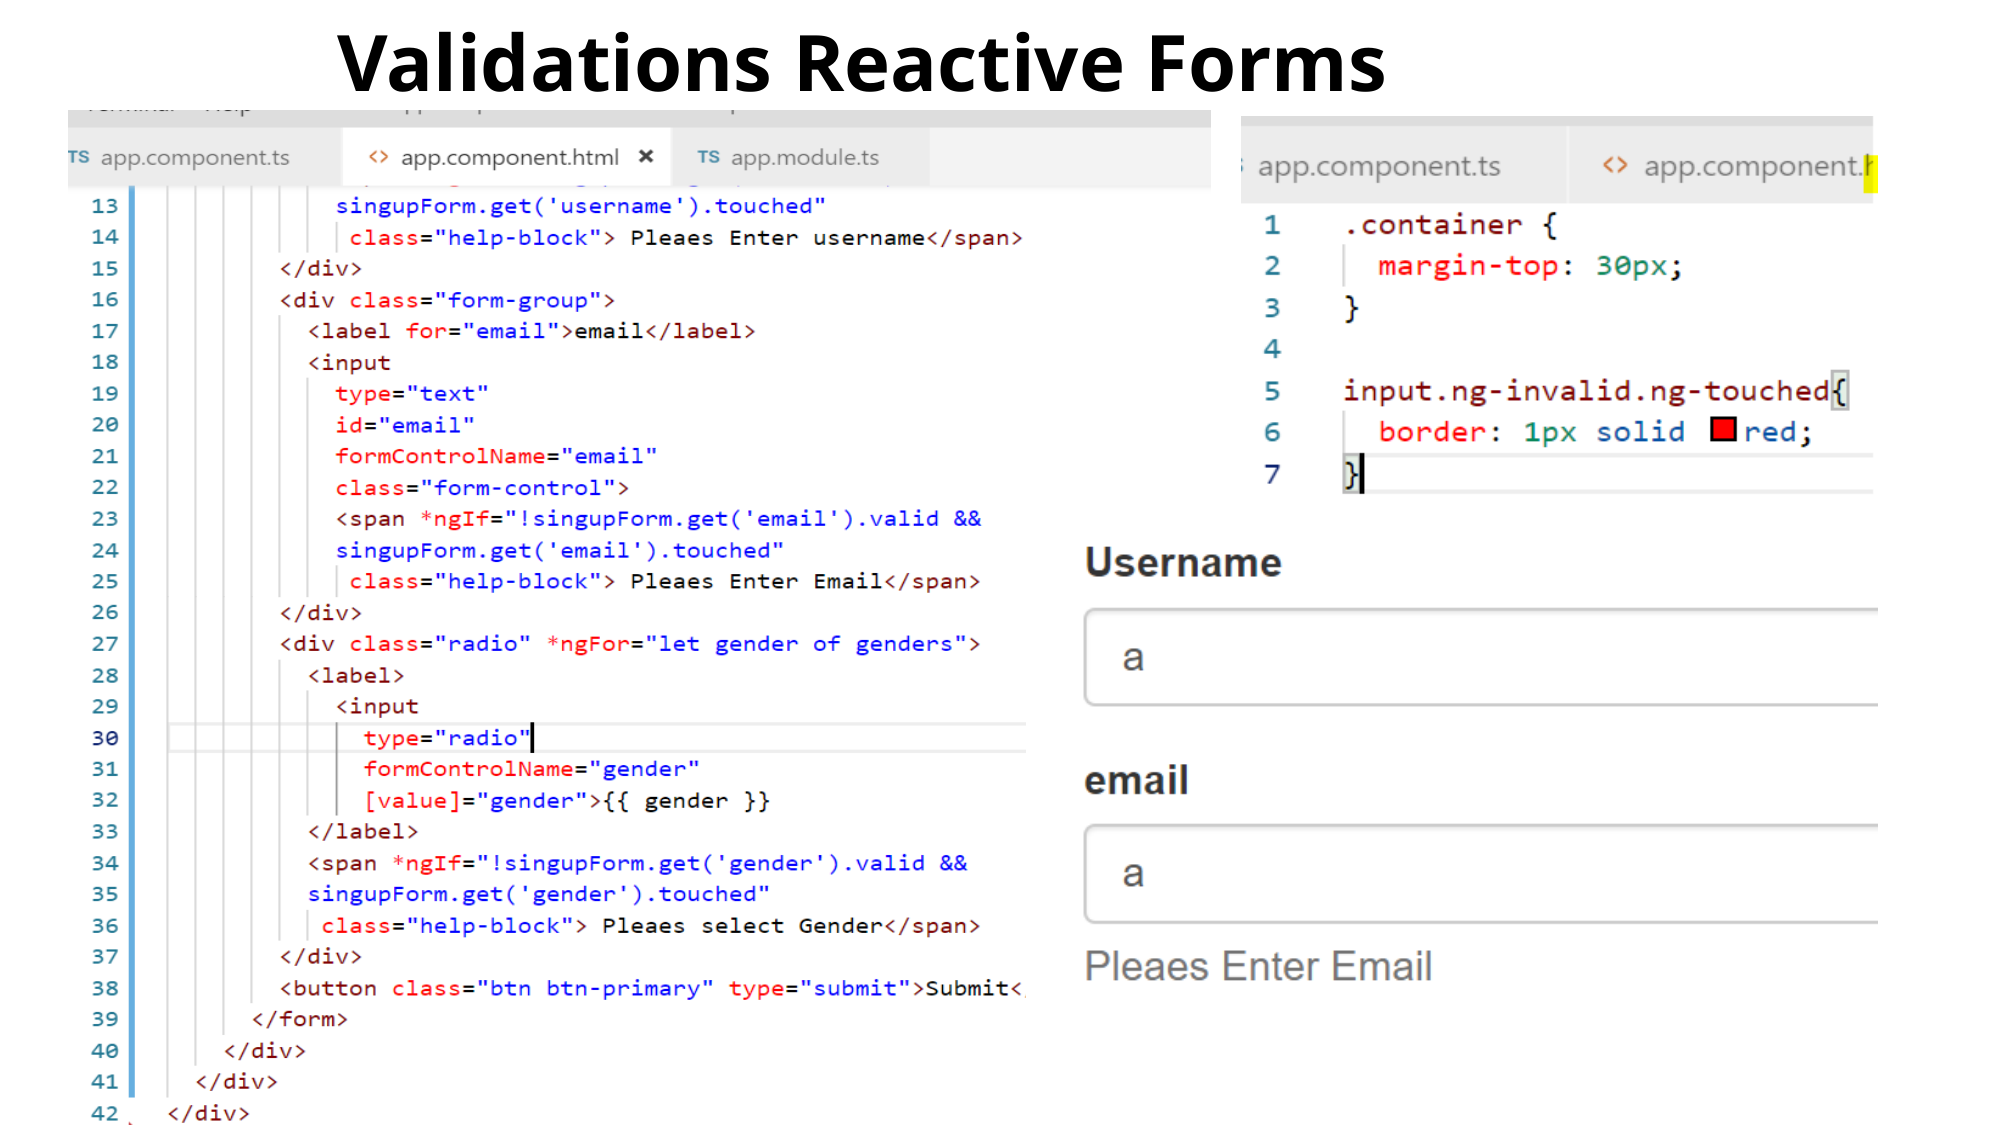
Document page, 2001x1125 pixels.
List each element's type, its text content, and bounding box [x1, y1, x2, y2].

title Validations Reactive Forms [0, 16, 1725, 117]
picture [68, 109, 1878, 1125]
